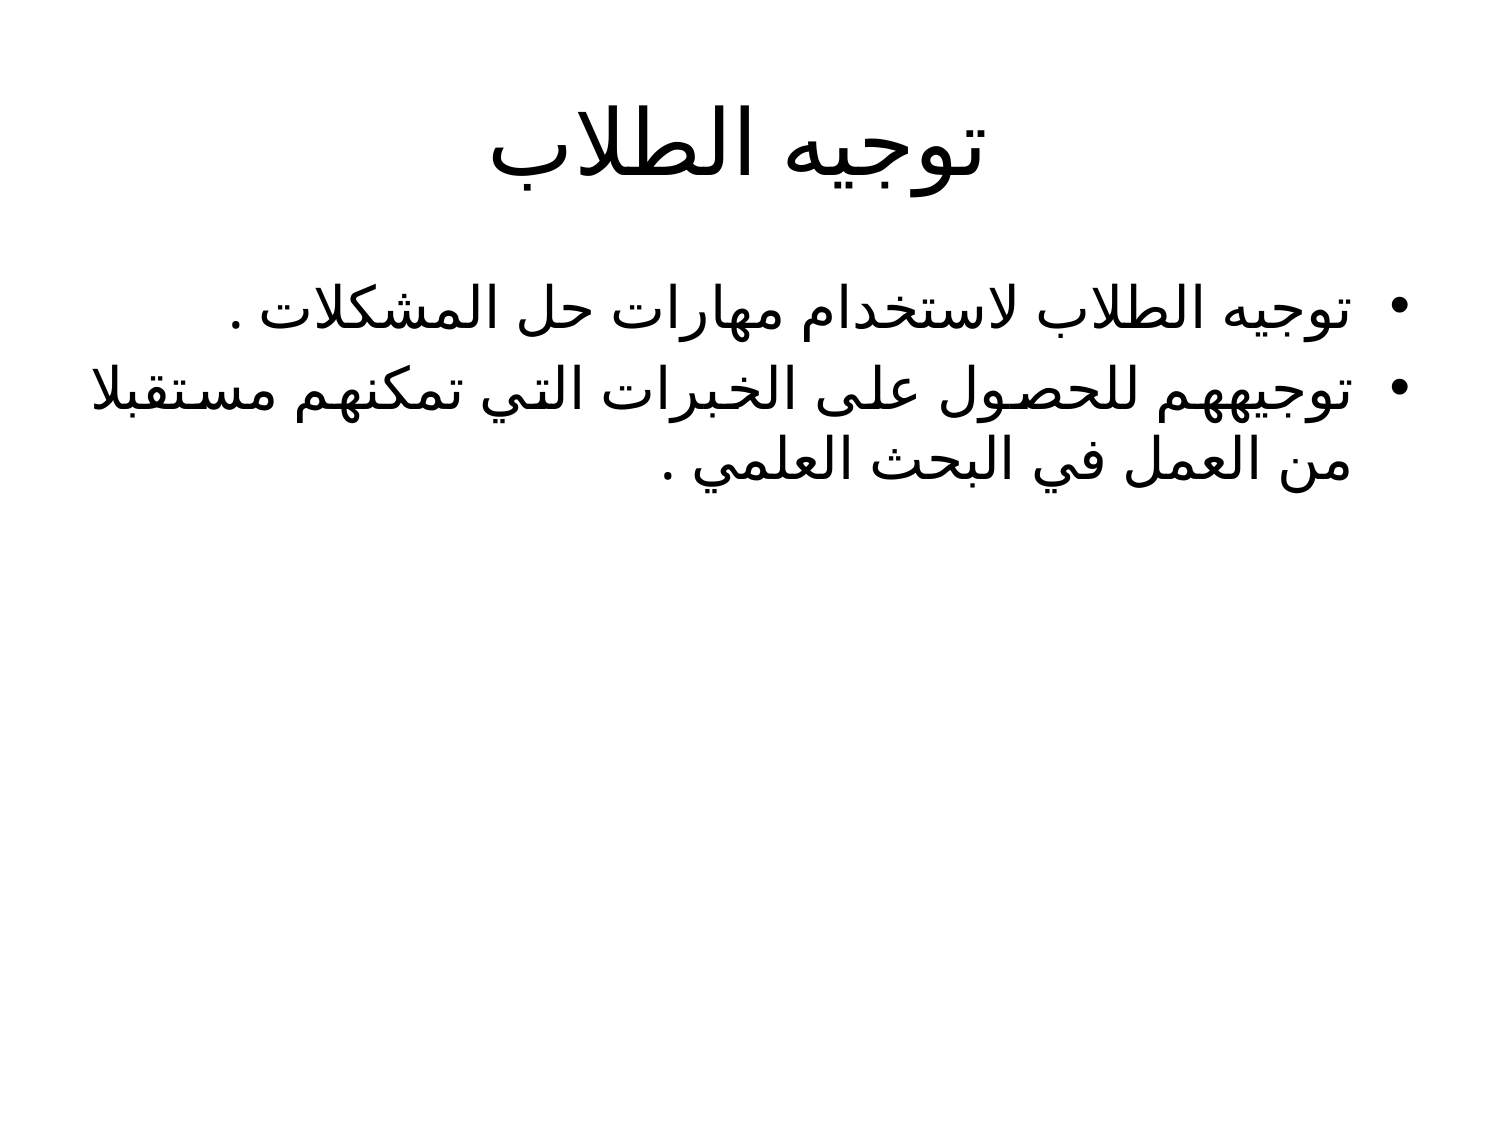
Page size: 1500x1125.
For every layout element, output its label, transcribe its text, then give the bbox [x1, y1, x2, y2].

title توجيه الطلاب [75, 45, 1425, 233]
list توجيه الطلاب لاستخدام مهارات حل المشكلات . توجيههم للحصول على الخبرات التي تمكنهم مستقبلا من العمل في البحث العلمي . [75, 262, 1425, 1005]
